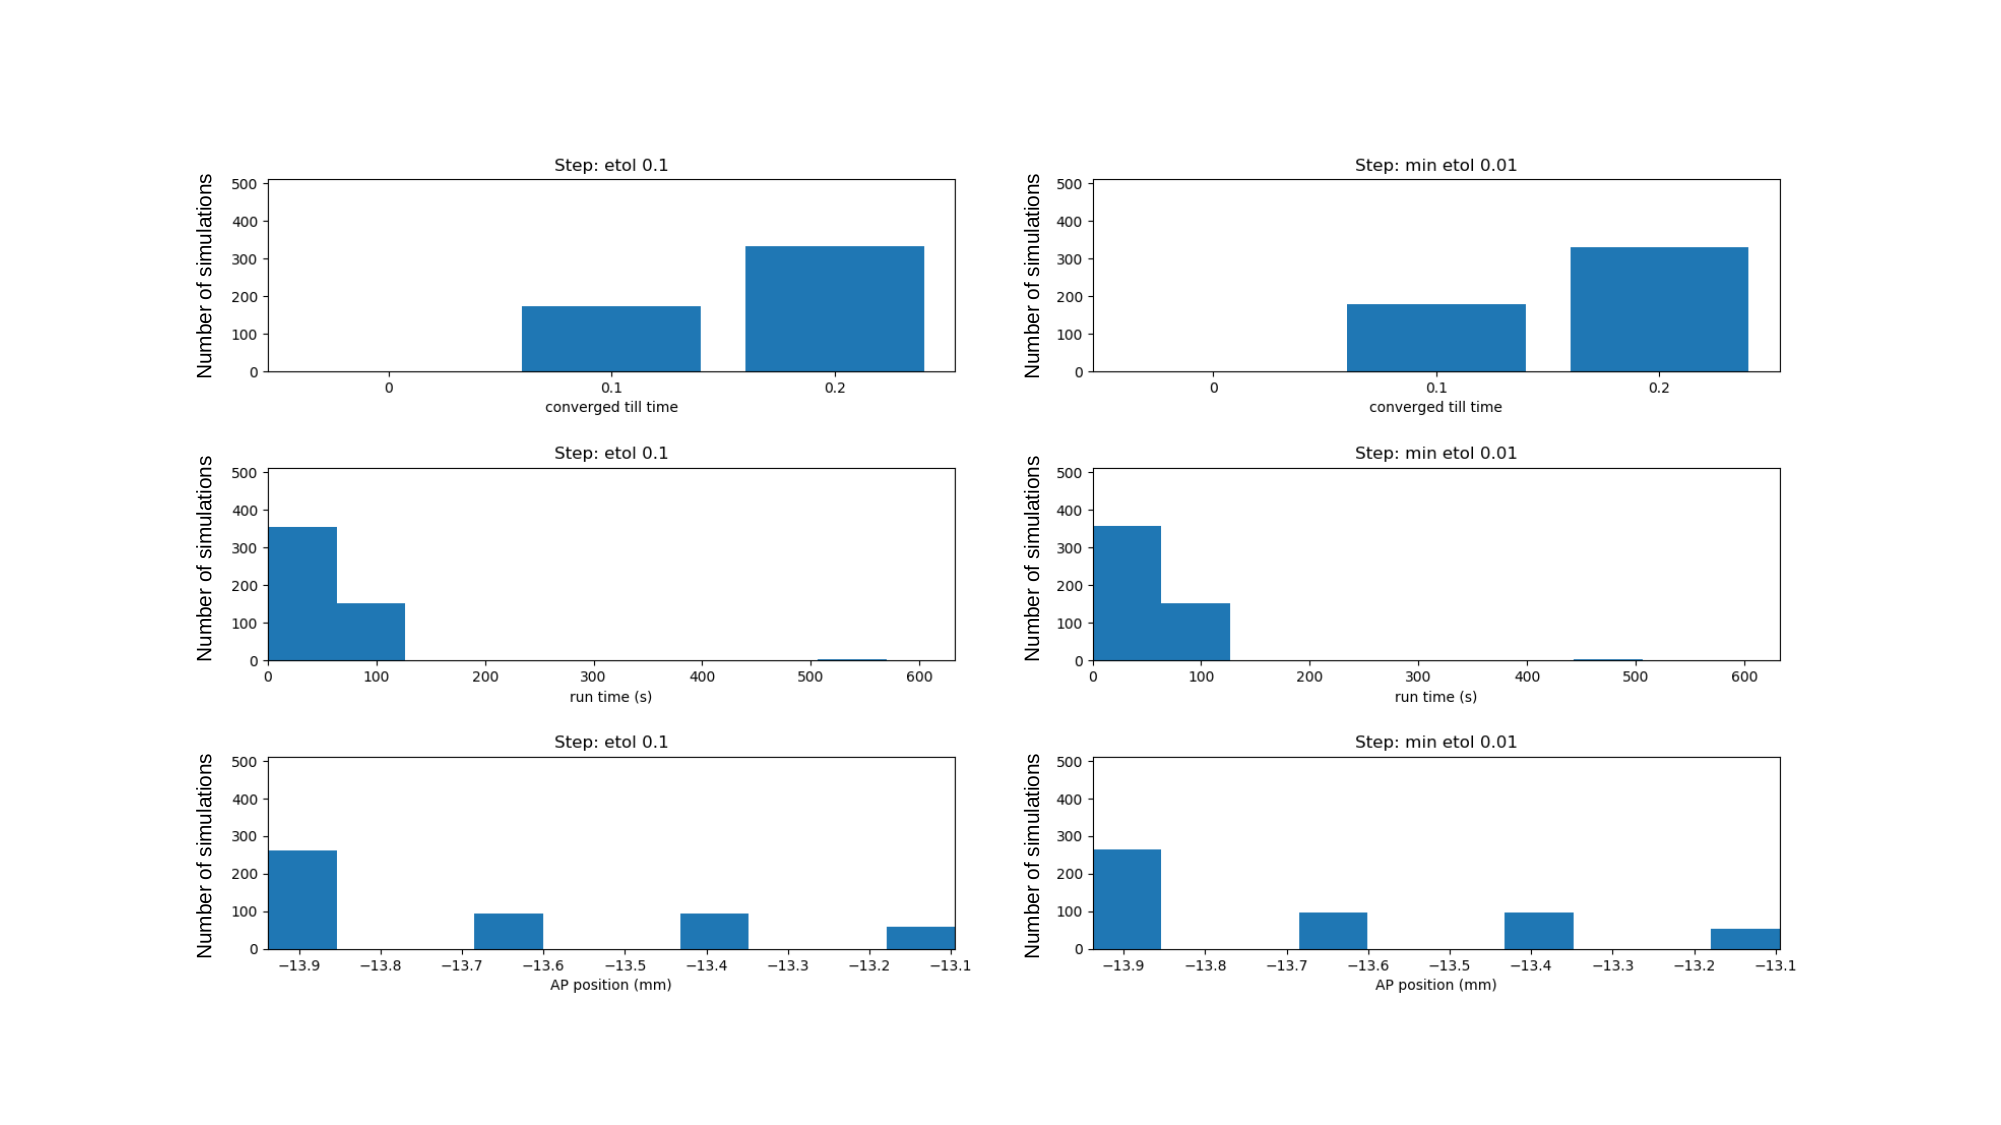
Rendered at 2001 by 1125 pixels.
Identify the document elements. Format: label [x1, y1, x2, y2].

picture [24, 59, 1975, 1059]
